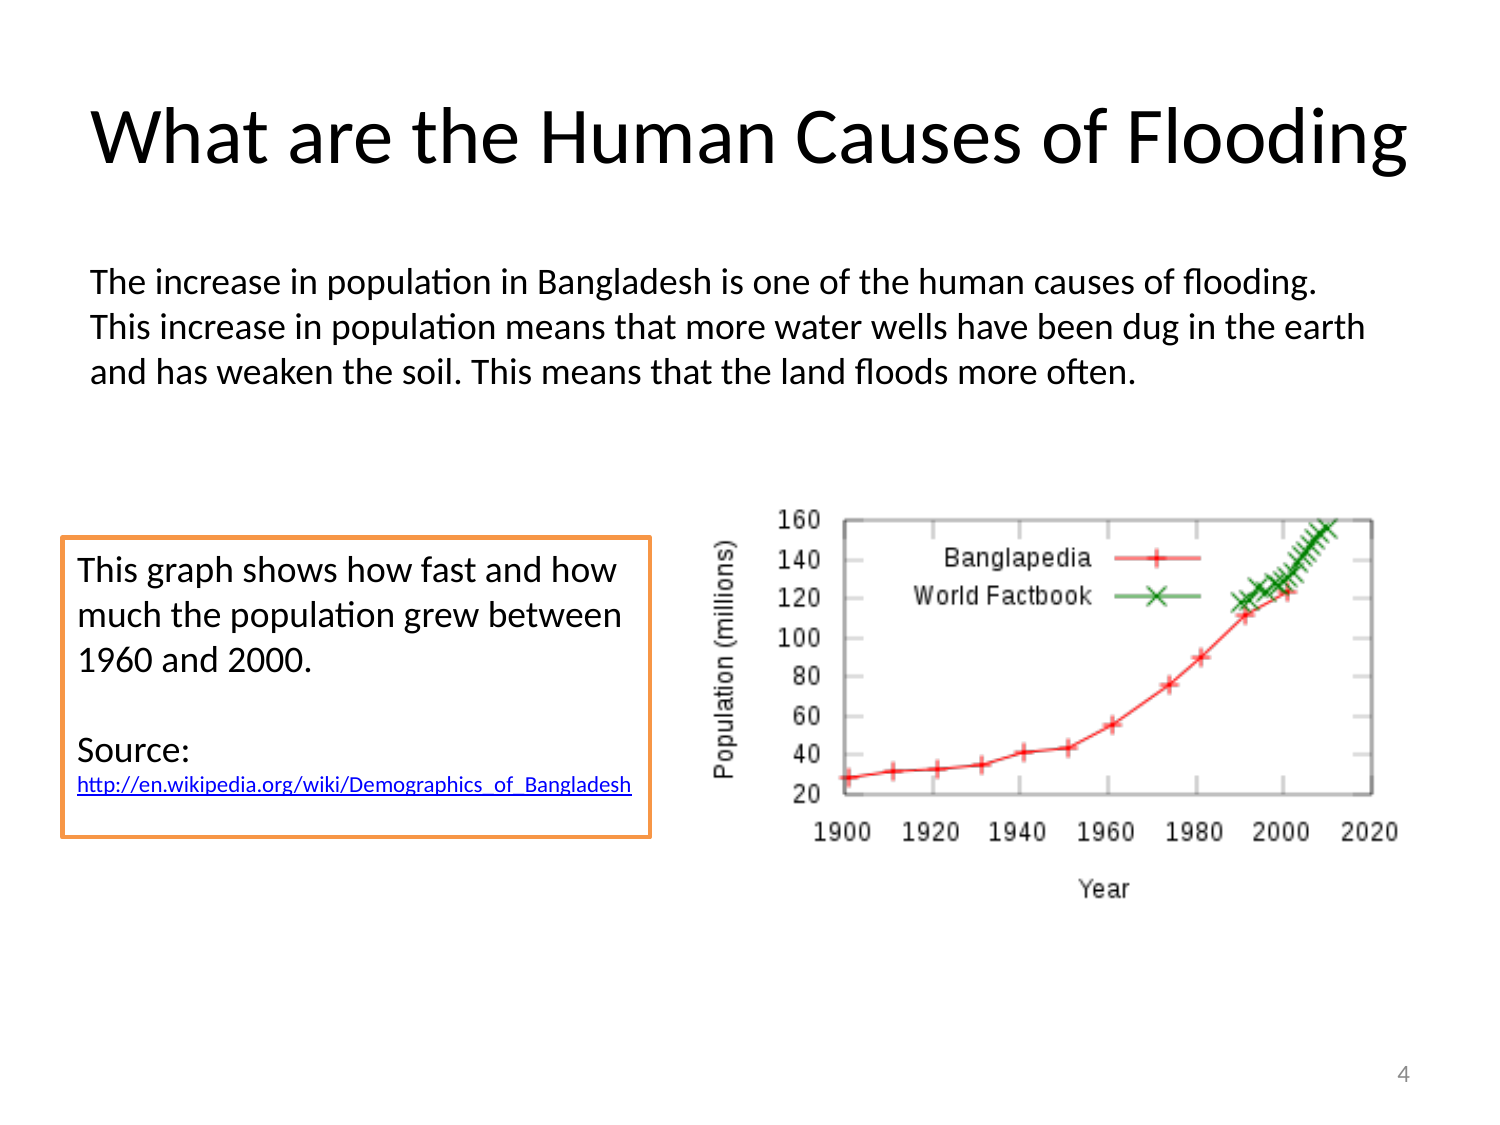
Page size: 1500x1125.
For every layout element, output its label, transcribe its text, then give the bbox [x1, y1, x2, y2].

picture [687, 487, 1426, 910]
title What are the Human Causes of Flooding [37, 37, 1463, 225]
text_box This graph shows how fast and how much the population grew between 1960 and 2000. Source: http://en.wikipedia.org/wiki/Demographics_of_Bangladesh [60, 535, 652, 839]
slide_number 4 [1074, 1042, 1425, 1103]
text_box The increase in population in Bangladesh is one of the human causes of flooding. This increase in population means that more water wells have been dug in the earth and has weaken the soil. This means that the land floods more often. [75, 249, 1388, 400]
